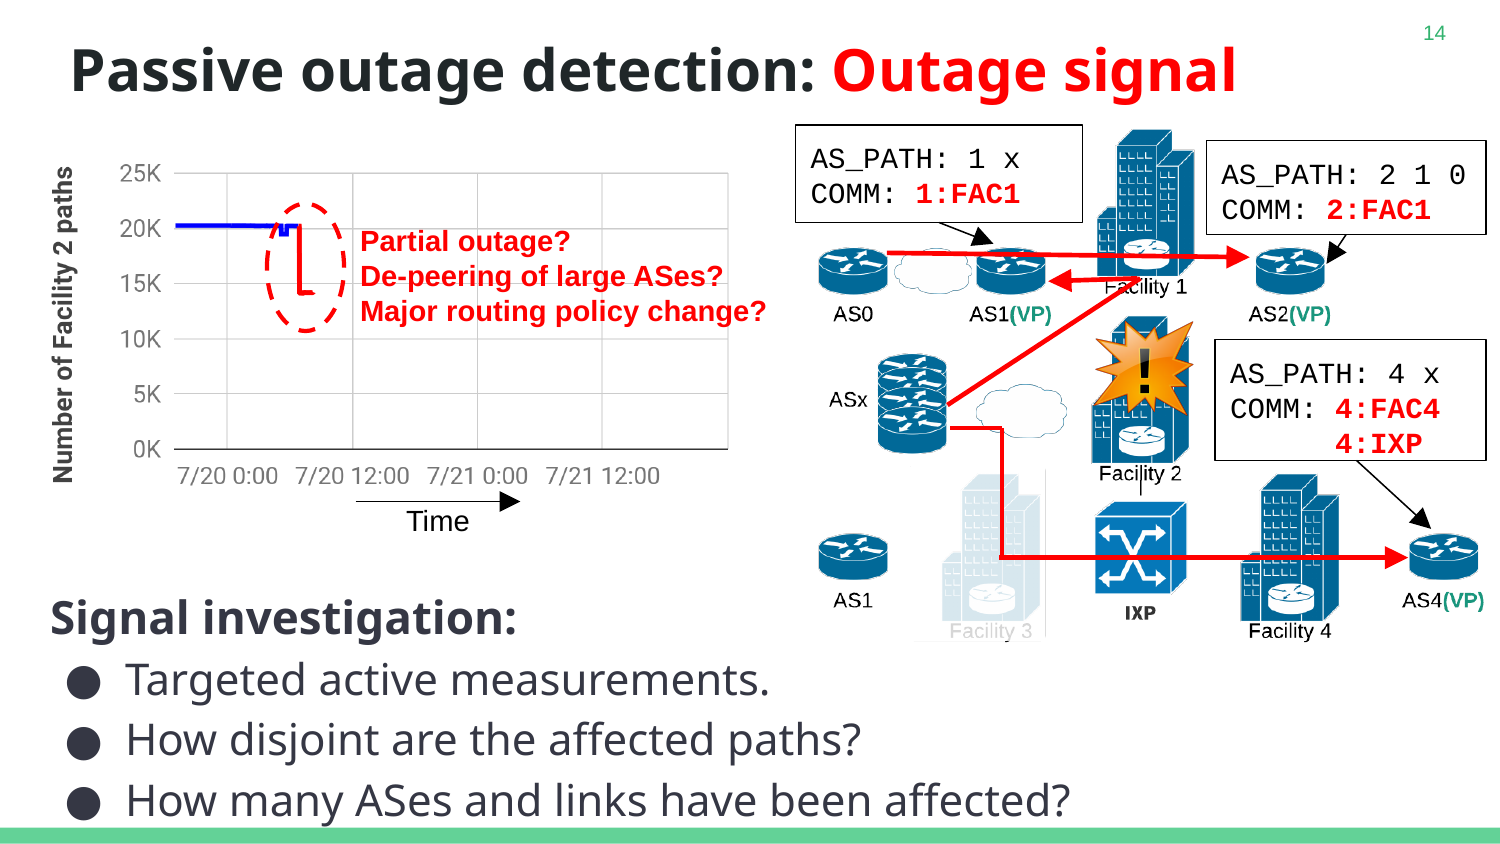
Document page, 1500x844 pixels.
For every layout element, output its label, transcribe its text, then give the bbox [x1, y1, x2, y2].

title Passive outage detection: Outage signal [55, 17, 1480, 112]
list Signal investigation: Targeted active measurements. How disjoint are the affected paths? How many ASes and links have been affected? [35, 565, 1250, 821]
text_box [886, 252, 1250, 258]
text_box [947, 278, 1141, 406]
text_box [1047, 278, 1138, 282]
picture [24, 136, 750, 492]
text_box Time [389, 510, 487, 533]
text_box Partial outage? De-peering of large ASes? Major routing policy change? [754, 215, 769, 337]
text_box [1326, 234, 1347, 265]
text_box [938, 222, 994, 244]
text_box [1356, 460, 1432, 530]
slide_number 14 [1408, 0, 1499, 65]
picture [774, 99, 1500, 681]
